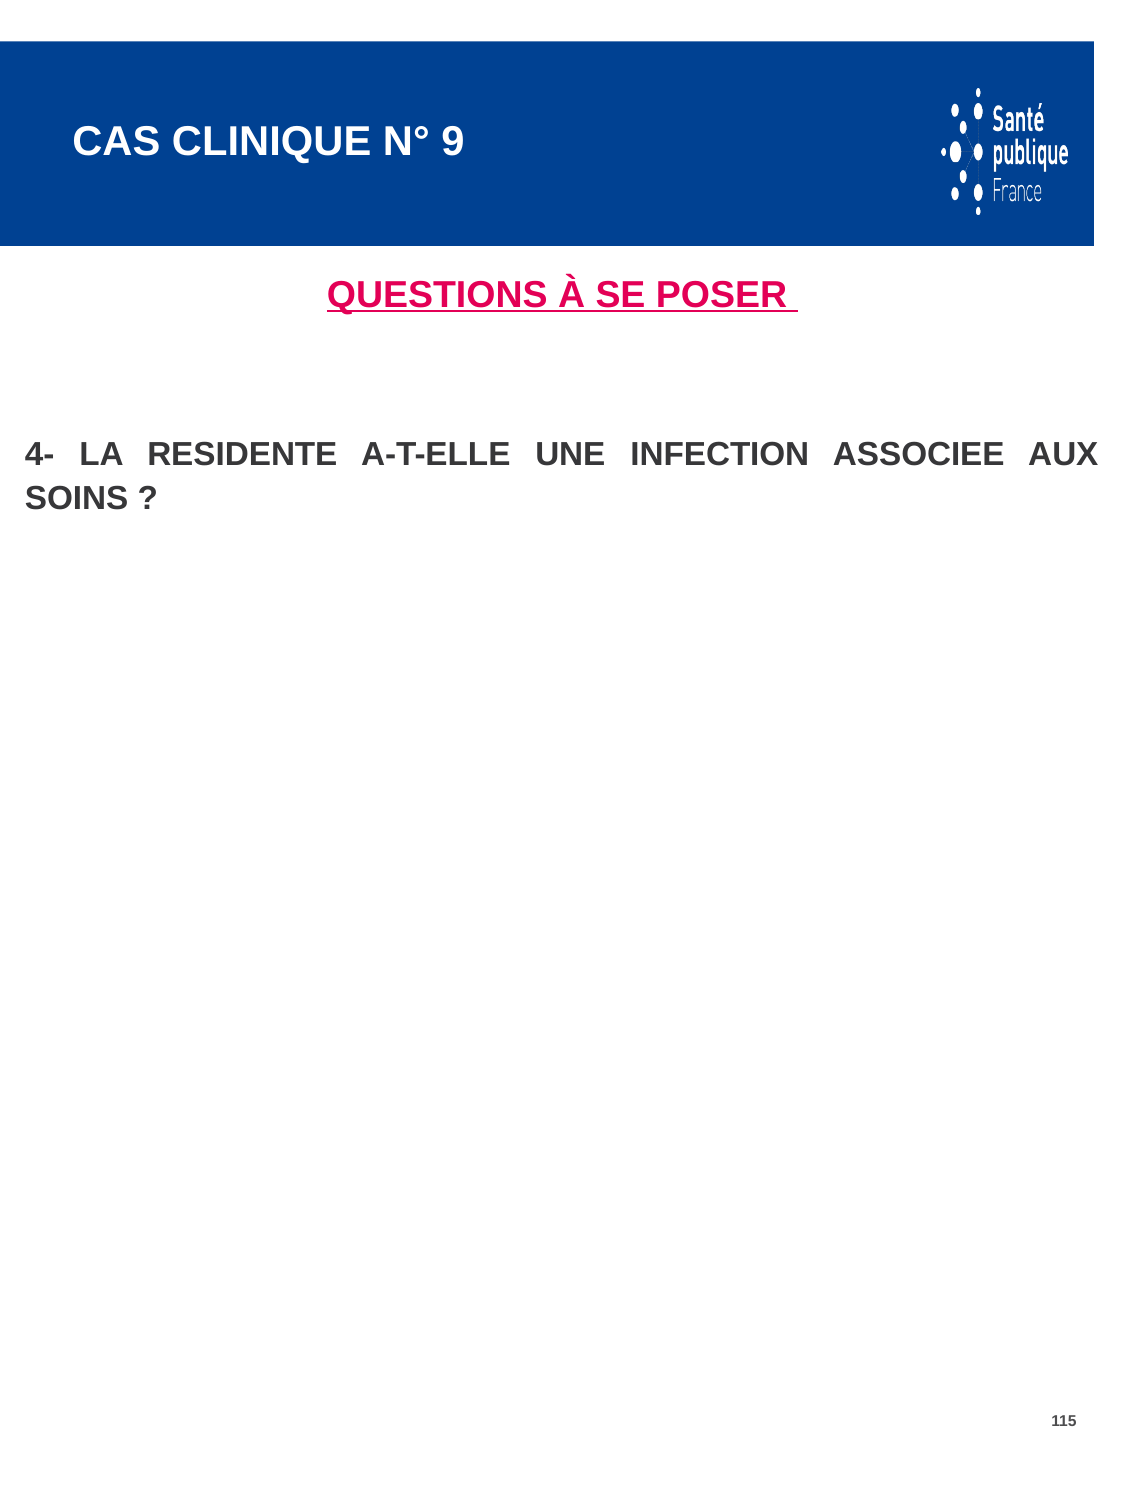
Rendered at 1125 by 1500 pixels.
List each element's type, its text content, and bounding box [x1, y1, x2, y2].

picture [941, 88, 1068, 215]
title Cas clinique n° 9 [66, 41, 908, 246]
list Questions à se poser 4- LA RESIDENTE A-T-ELLE UNE INFECTION ASSOCIEE aux soins ? [19, 265, 1106, 1483]
